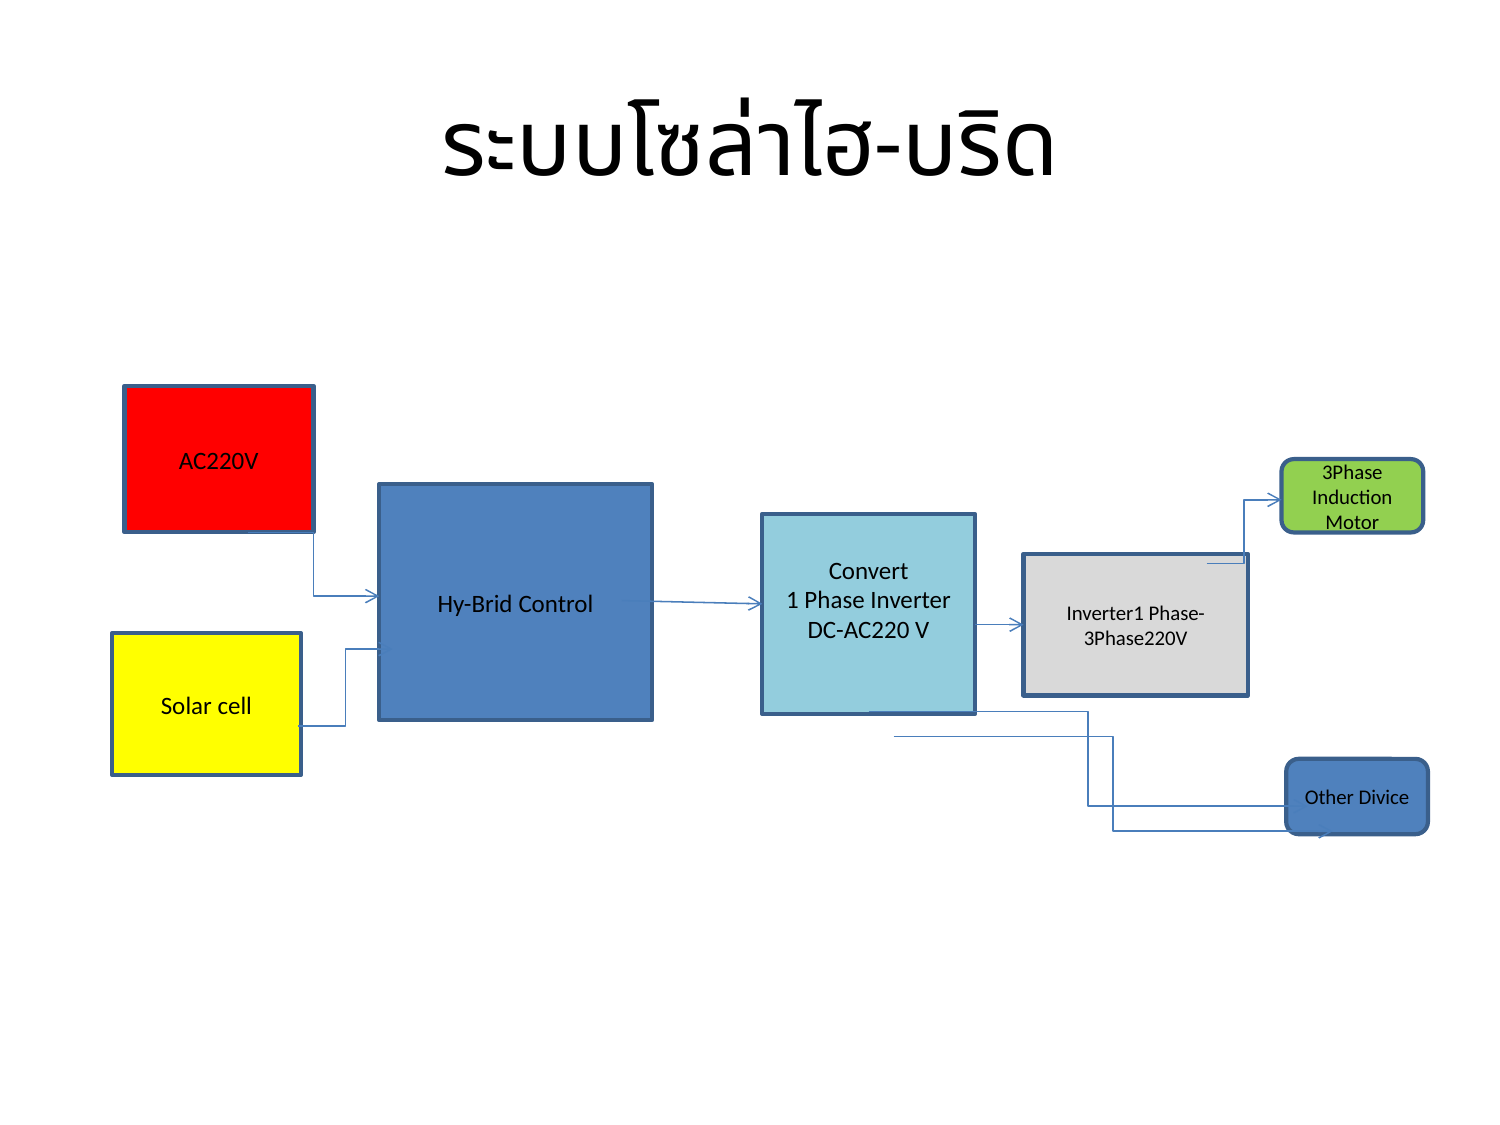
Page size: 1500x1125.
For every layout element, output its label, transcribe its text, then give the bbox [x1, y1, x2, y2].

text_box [1206, 499, 1282, 564]
text_box Other Divice [1424, 759, 1431, 834]
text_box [247, 532, 380, 597]
text_box [73, 262, 1424, 1005]
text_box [297, 648, 393, 726]
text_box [621, 600, 763, 604]
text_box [868, 711, 1308, 807]
title ระบบโซล่าไฮ-บริด [75, 45, 1425, 233]
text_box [893, 736, 1333, 832]
